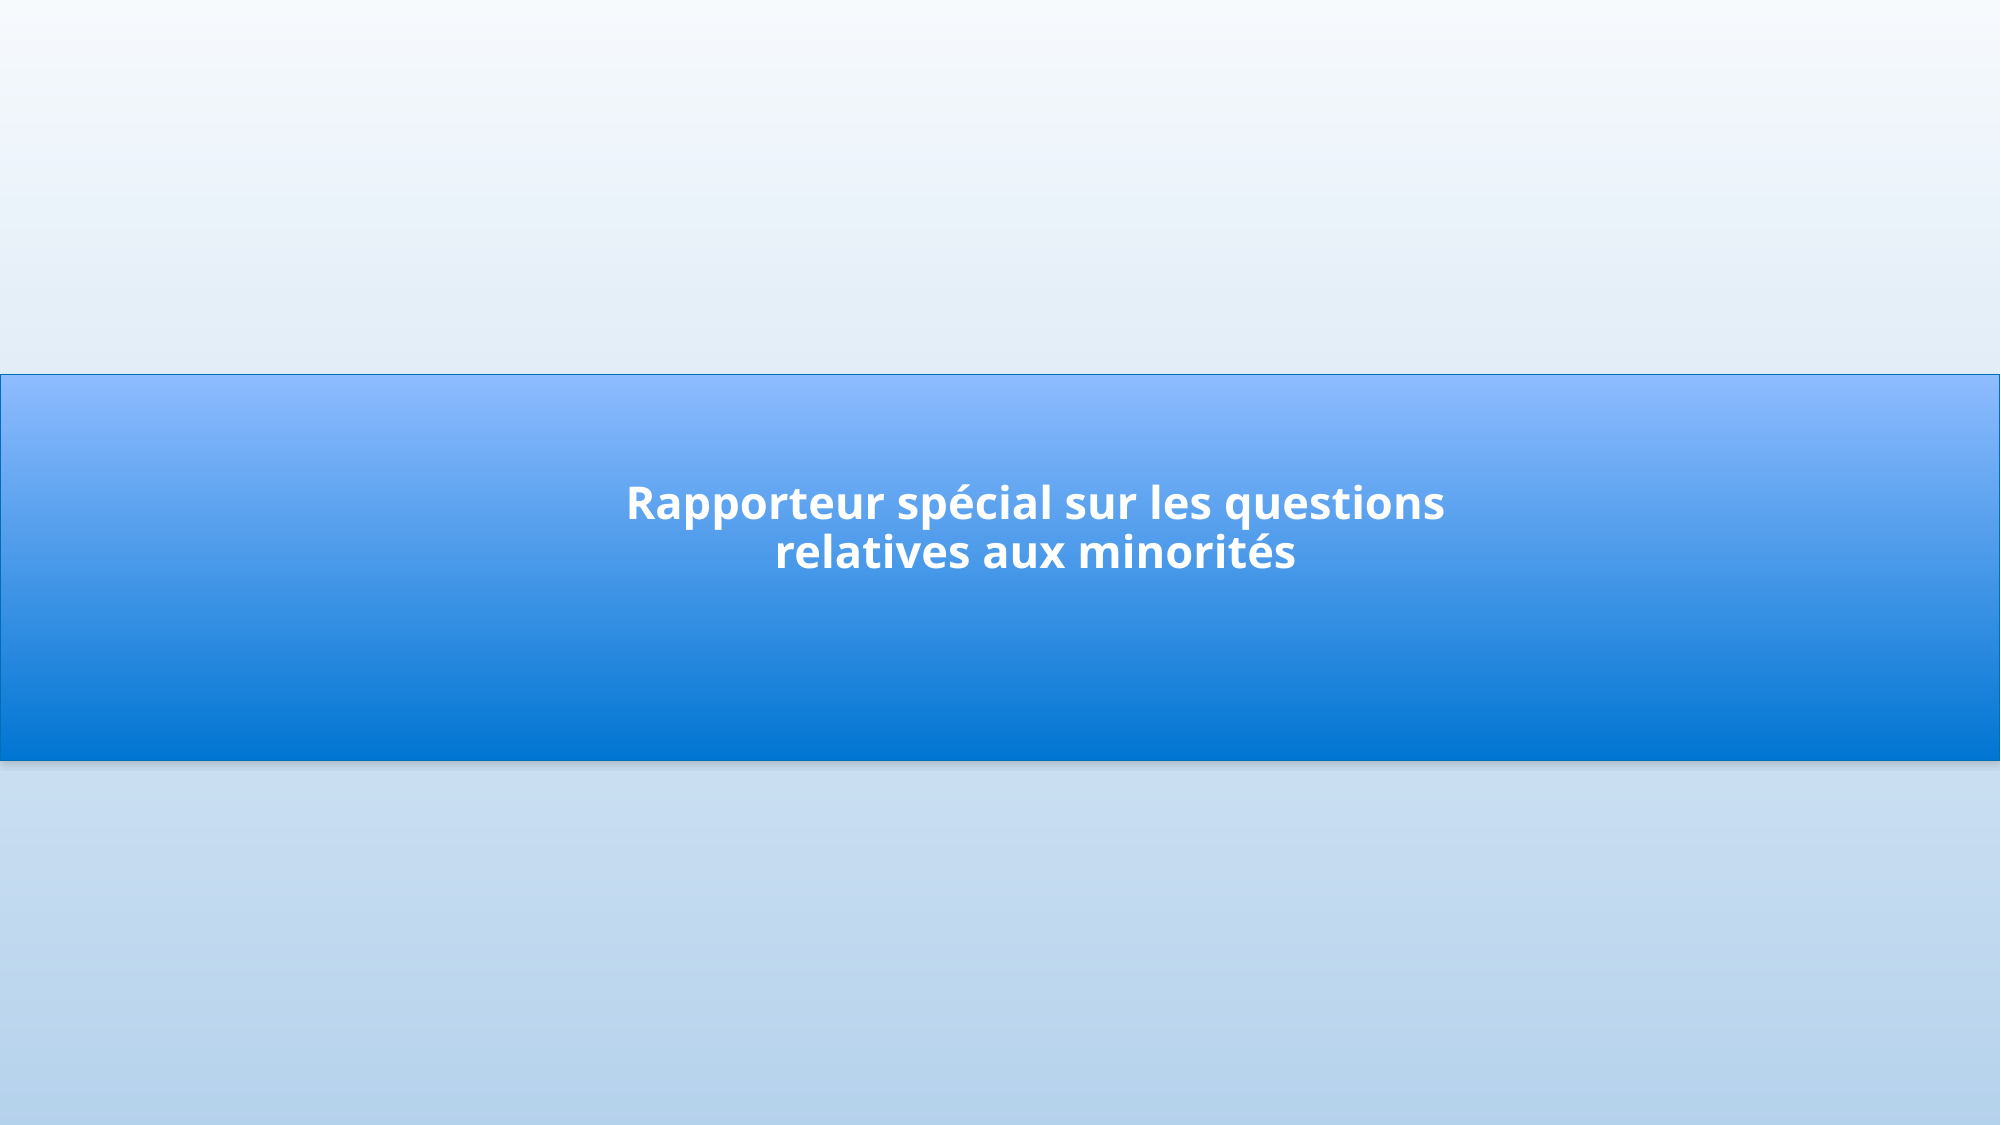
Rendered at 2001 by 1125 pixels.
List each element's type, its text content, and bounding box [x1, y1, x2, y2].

text_box [0, 374, 2000, 761]
title Rapporteur spécial sur les questions relatives aux minorités [532, 473, 1539, 652]
